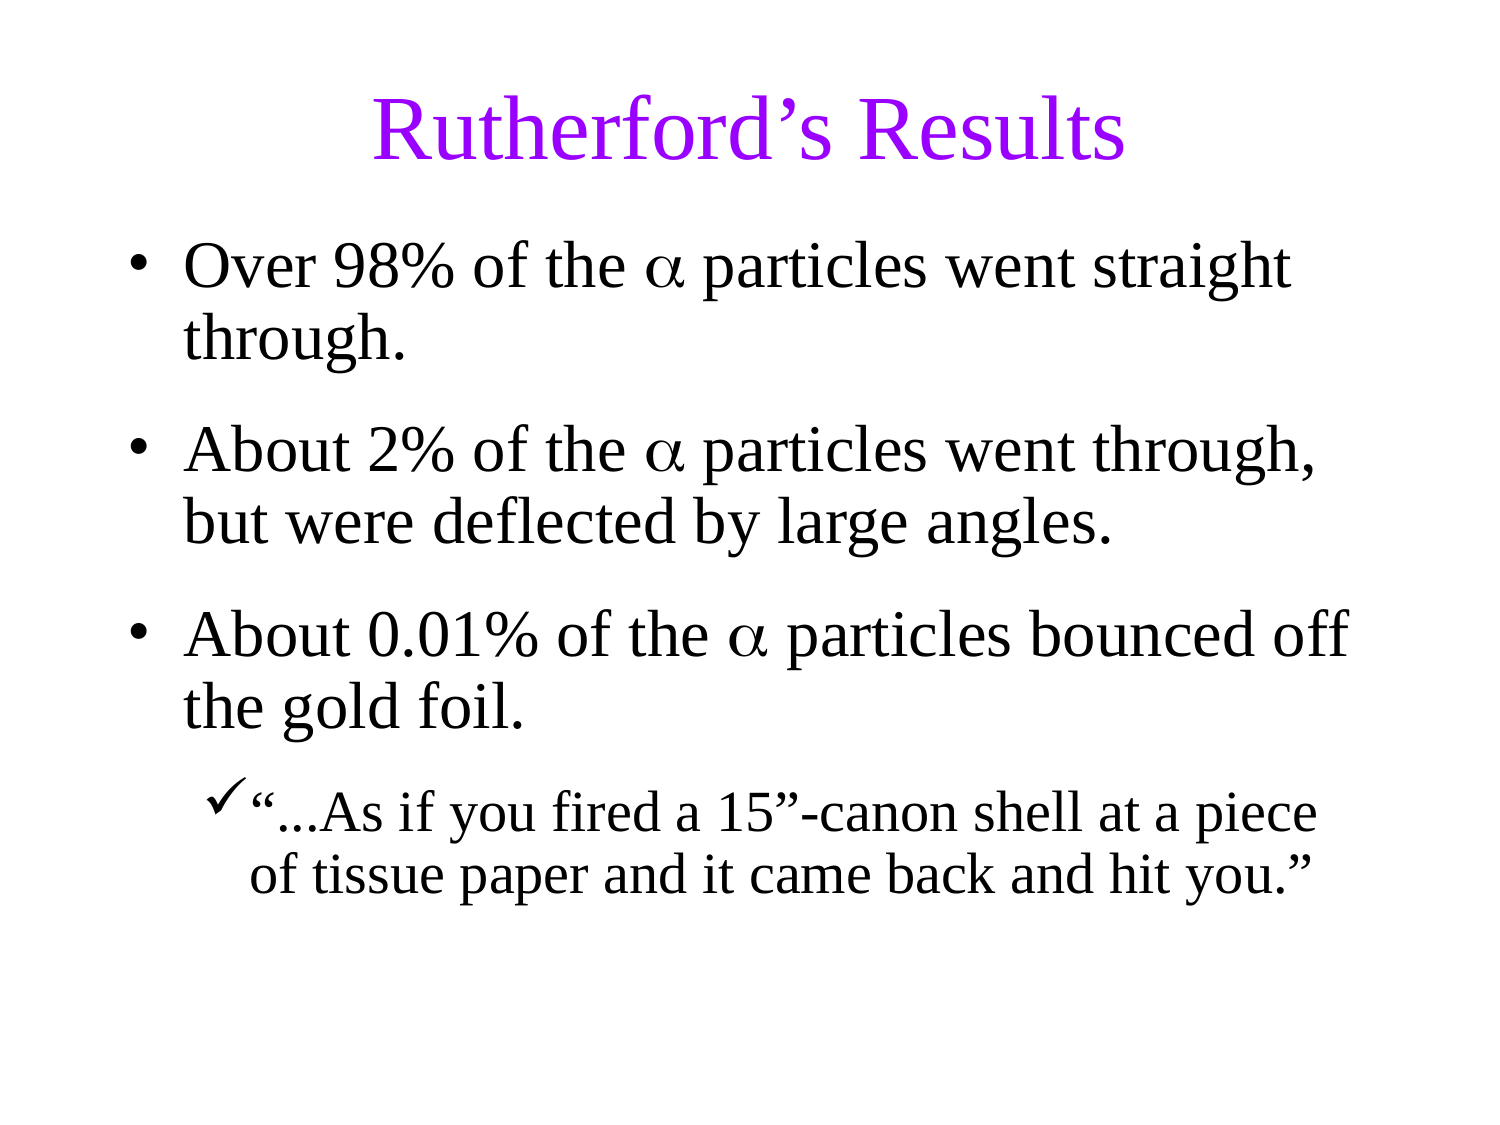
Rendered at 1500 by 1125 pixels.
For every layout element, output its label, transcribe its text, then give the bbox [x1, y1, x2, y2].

text_box Rutherford’s Results [112, 29, 1388, 217]
text_box Over 98% of the  particles went straight through. About 2% of the  particles went through, but were deflected by large angles. About 0.01% of the  particles bounced off the gold foil. “...As if you fired a 15”-canon shell at a piece of tissue paper and it came back and hit you.” [112, 222, 1388, 960]
